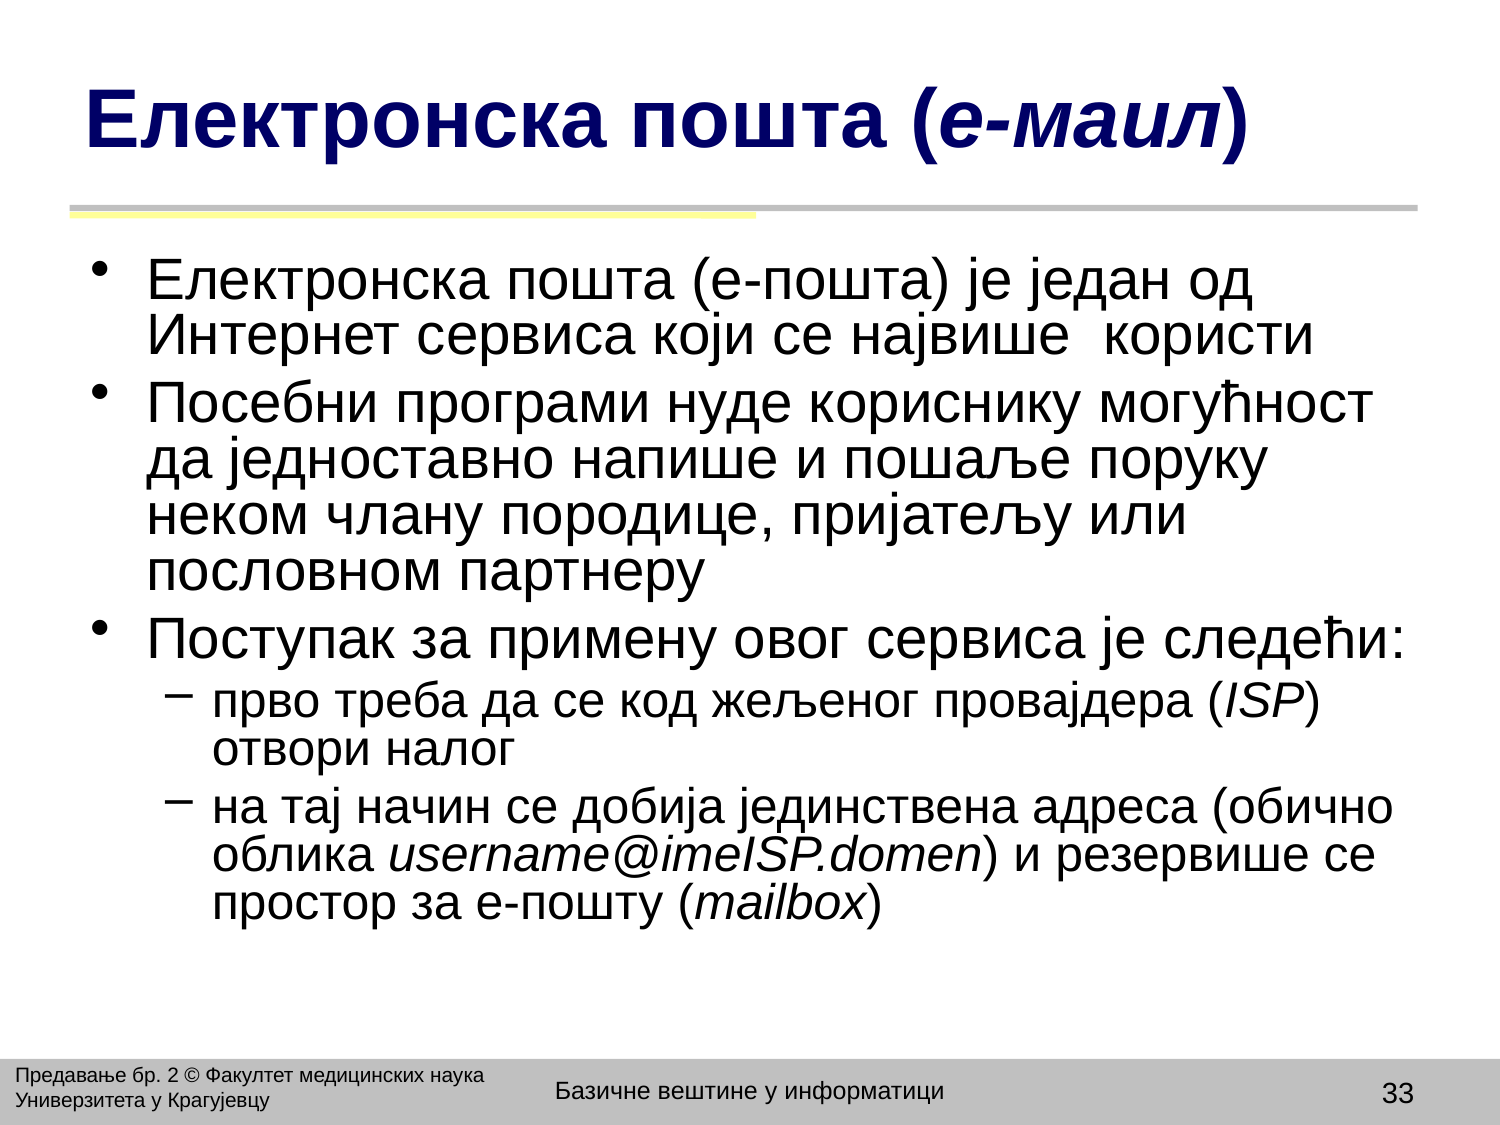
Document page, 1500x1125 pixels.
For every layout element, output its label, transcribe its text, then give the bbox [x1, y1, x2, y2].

footer Базичне вештине у информатици [512, 1066, 988, 1125]
list Електронска пошта (е-пошта) је један од Интернет сервиса који се највише користи Посебни програми нуде кориснику могућност да једноставно напише и пошаље поруку неком члану породице, пријатељу или пословном партнеру Поступак за примену овог сервиса је следећи: прво треба да се код жељеног провајдера (ISP) отвори налог на тај начин се добија јединствена адреса (обично облика username@imeISP.domen) и резервише се простор за е-пошту (mailbox) [74, 246, 1426, 1023]
slide_number 33 [1079, 1066, 1430, 1125]
title Електронска пошта (е-маил) [69, 19, 1426, 208]
slide_number Предавање бр. 2 © Факултет медицинских наука Универзитета у Крагујевцу [0, 1053, 607, 1108]
